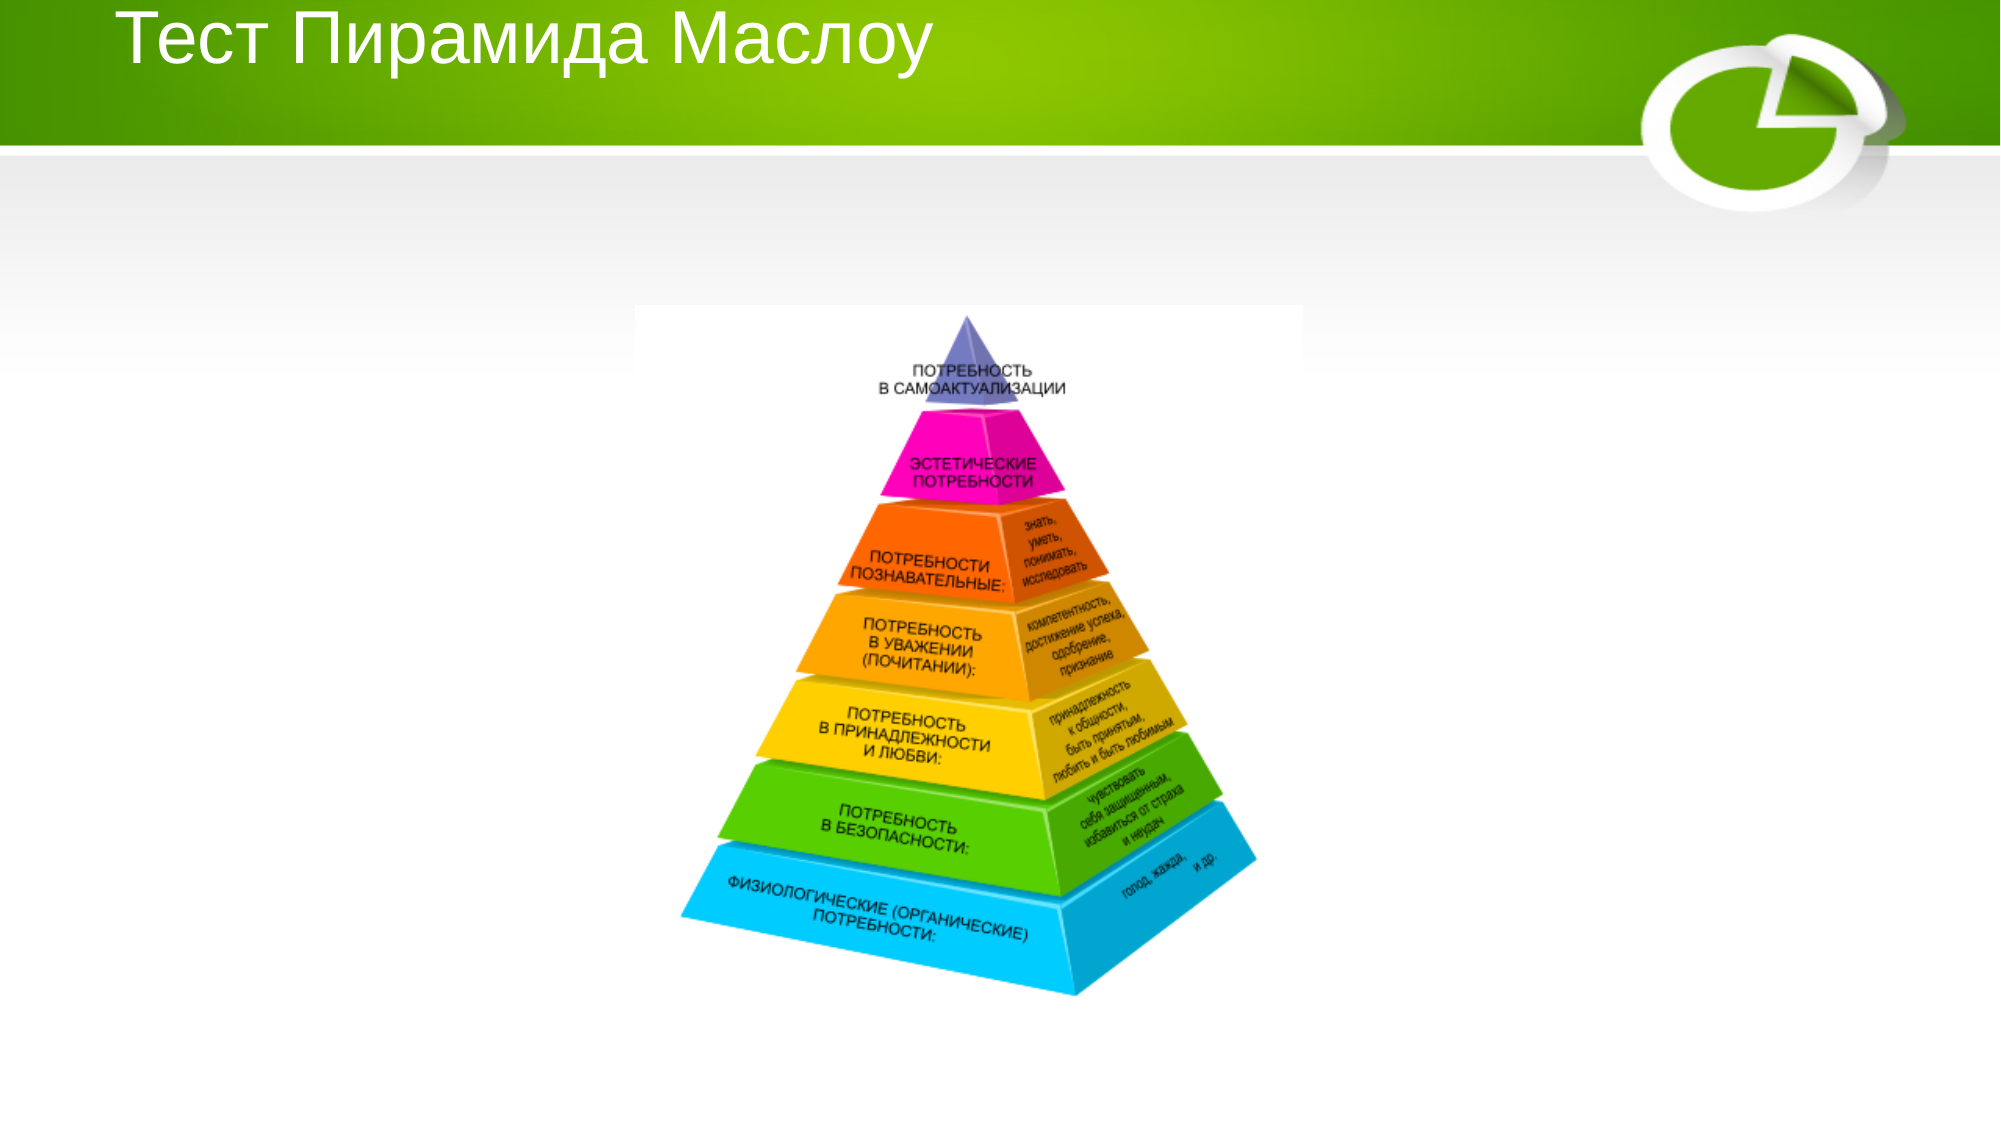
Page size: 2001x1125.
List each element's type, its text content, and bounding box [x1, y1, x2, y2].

picture [0, 0, 2001, 1125]
title Тест Пирамида Маслоу [99, 30, 1901, 127]
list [634, 305, 1303, 1007]
